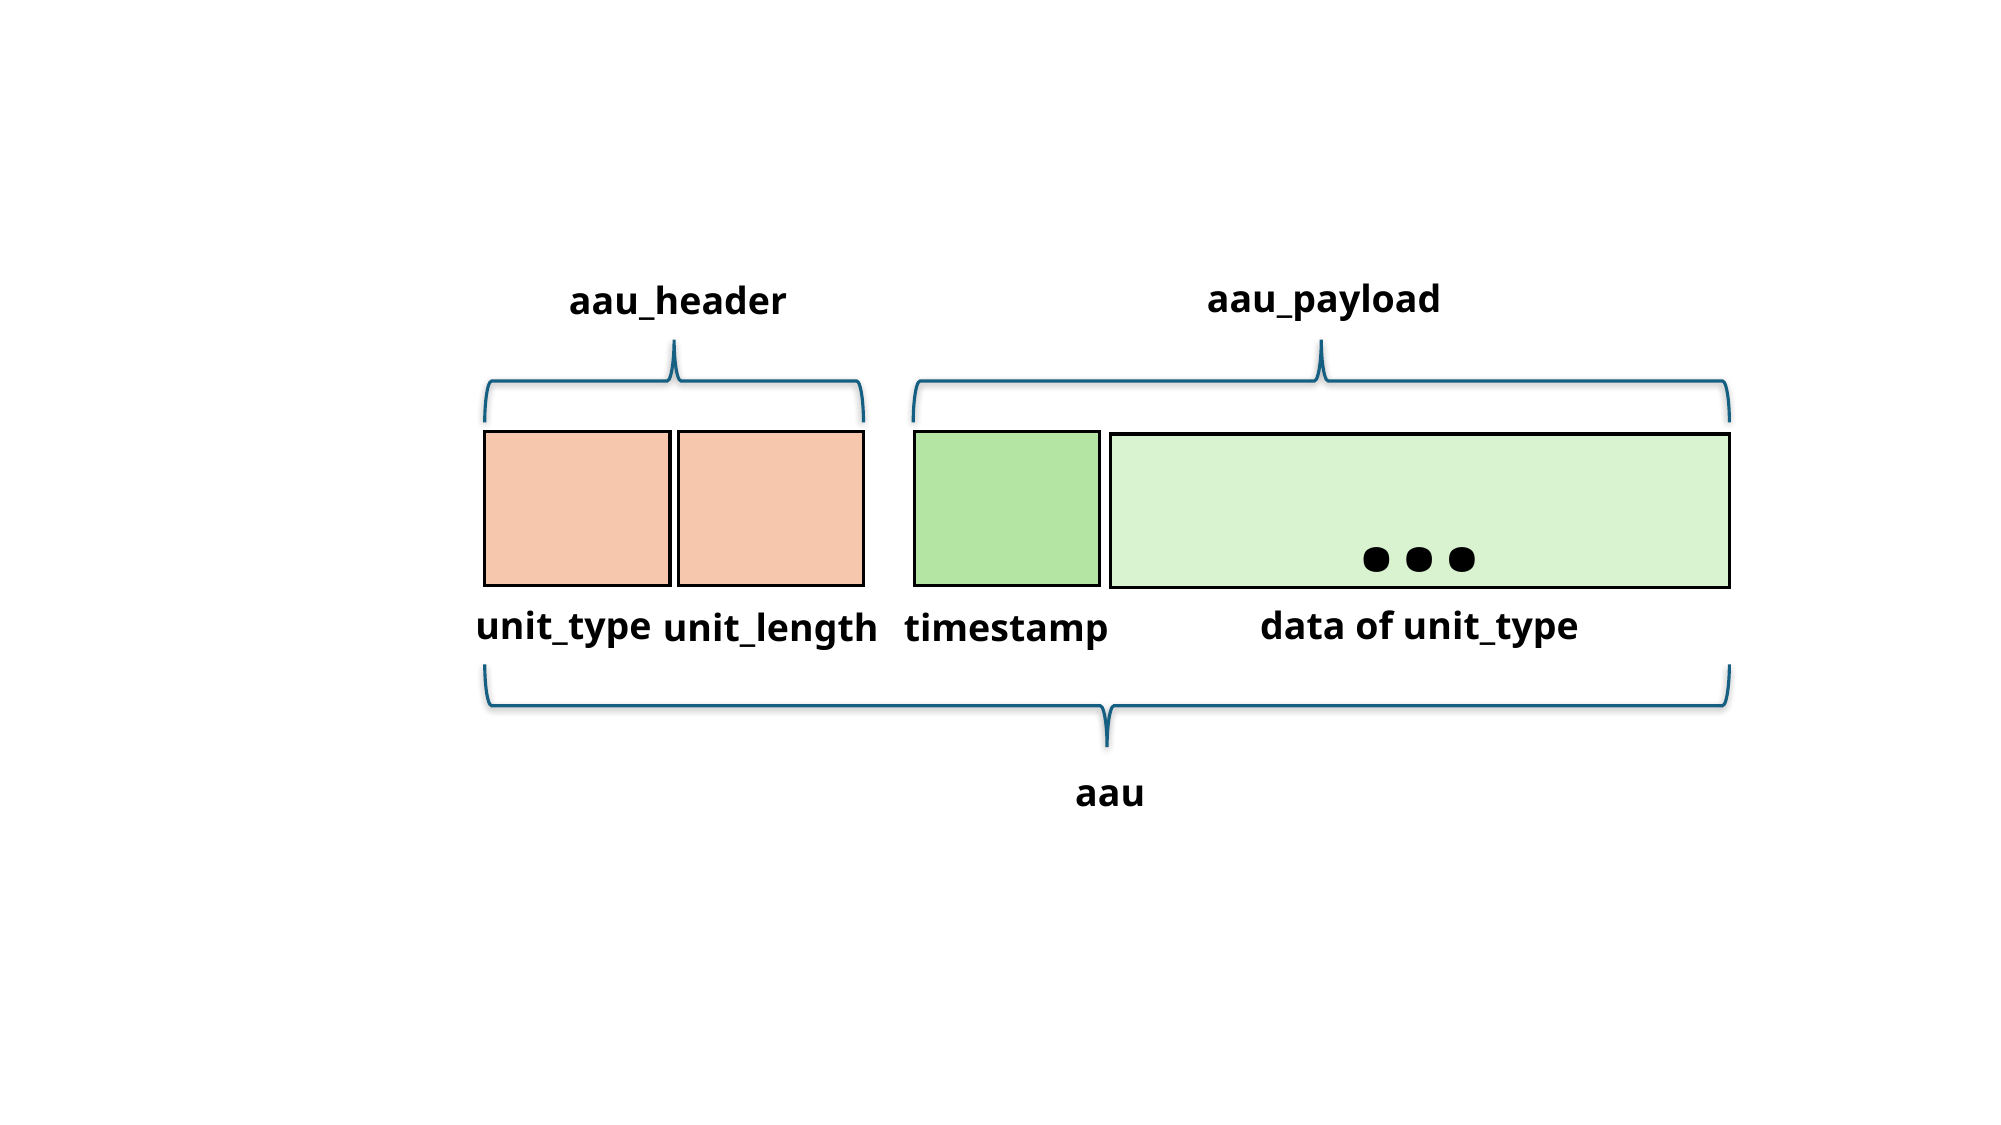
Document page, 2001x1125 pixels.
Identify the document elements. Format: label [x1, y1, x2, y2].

text_box [467, 266, 1730, 823]
